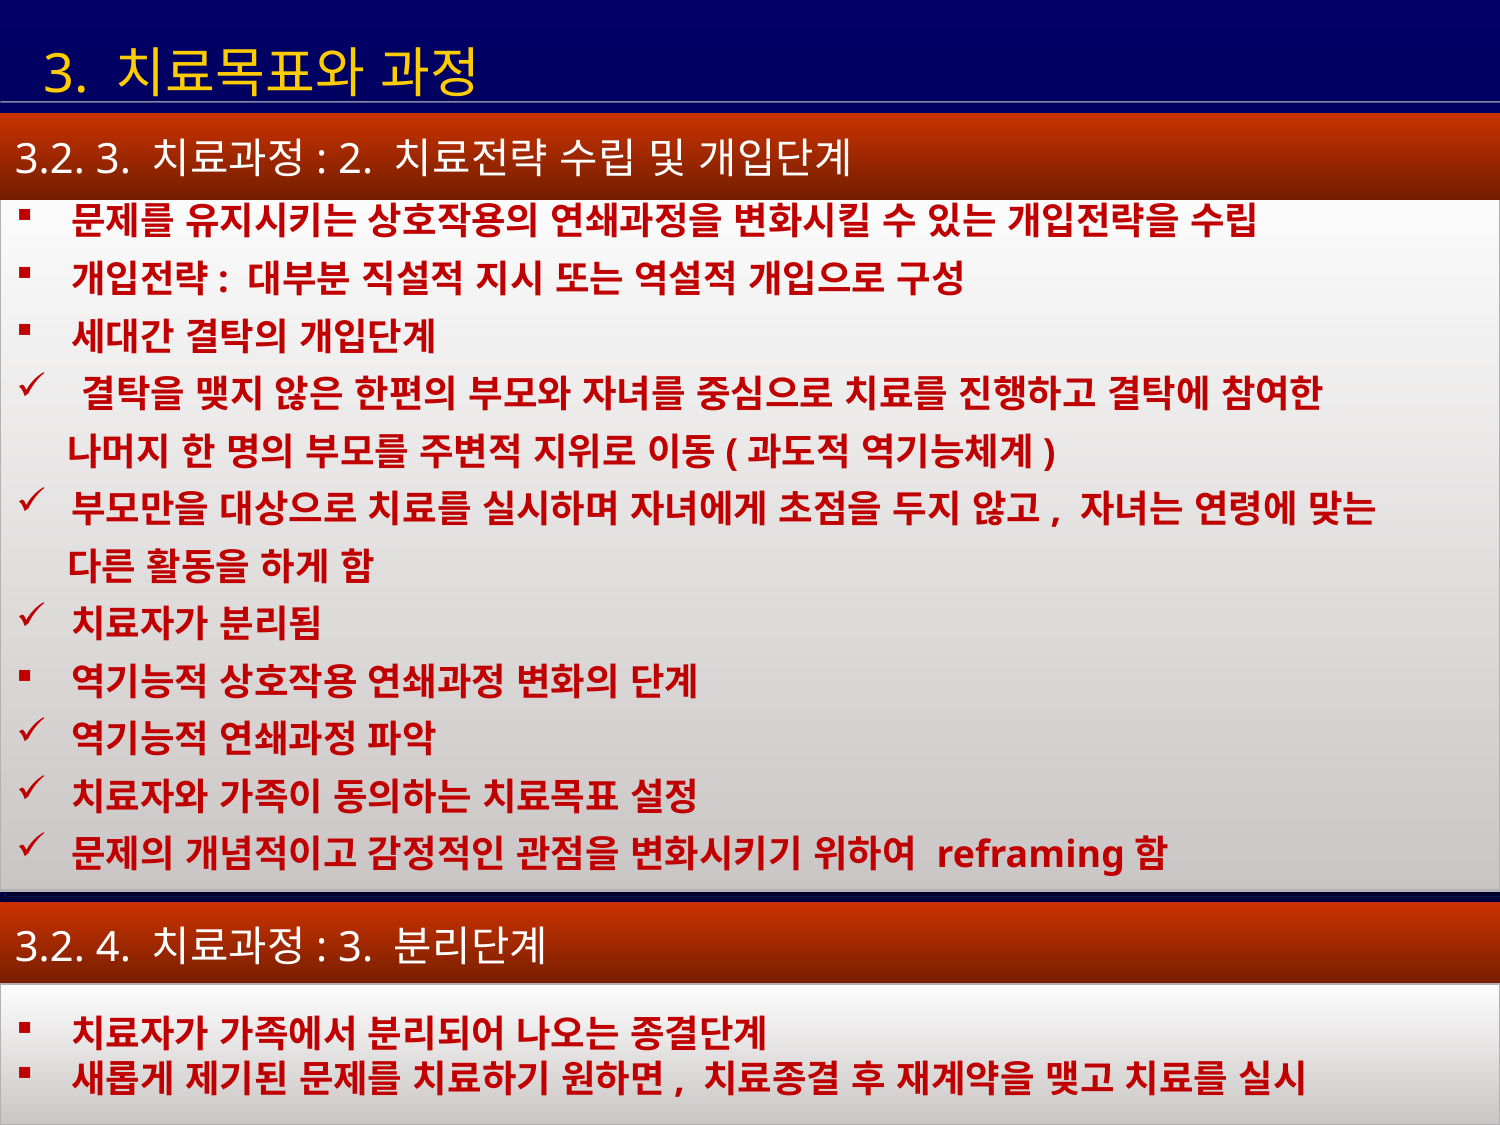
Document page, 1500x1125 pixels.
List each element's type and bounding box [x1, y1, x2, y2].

text_box [0, 30, 1500, 1125]
